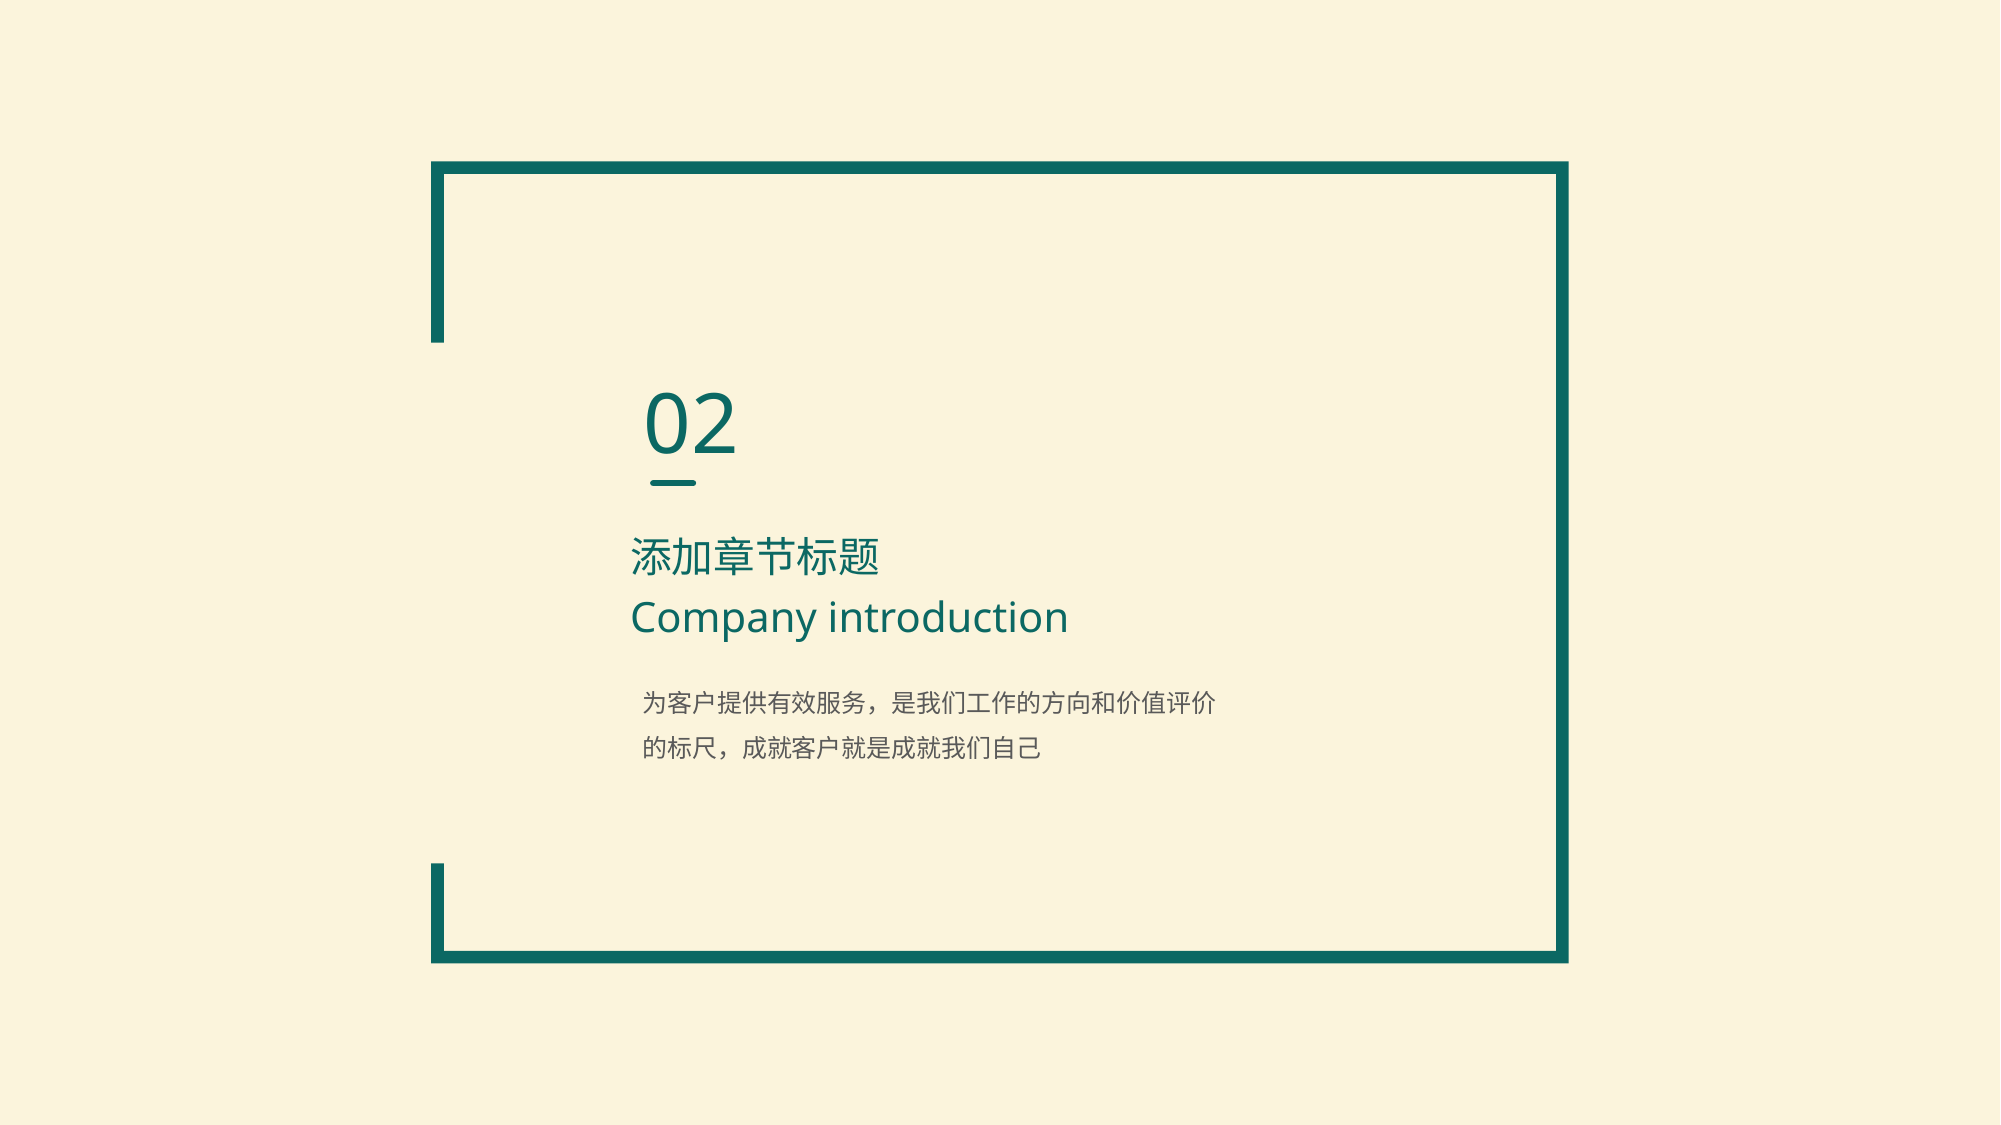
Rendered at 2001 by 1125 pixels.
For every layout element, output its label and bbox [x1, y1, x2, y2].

text_box [0, 161, 1569, 964]
